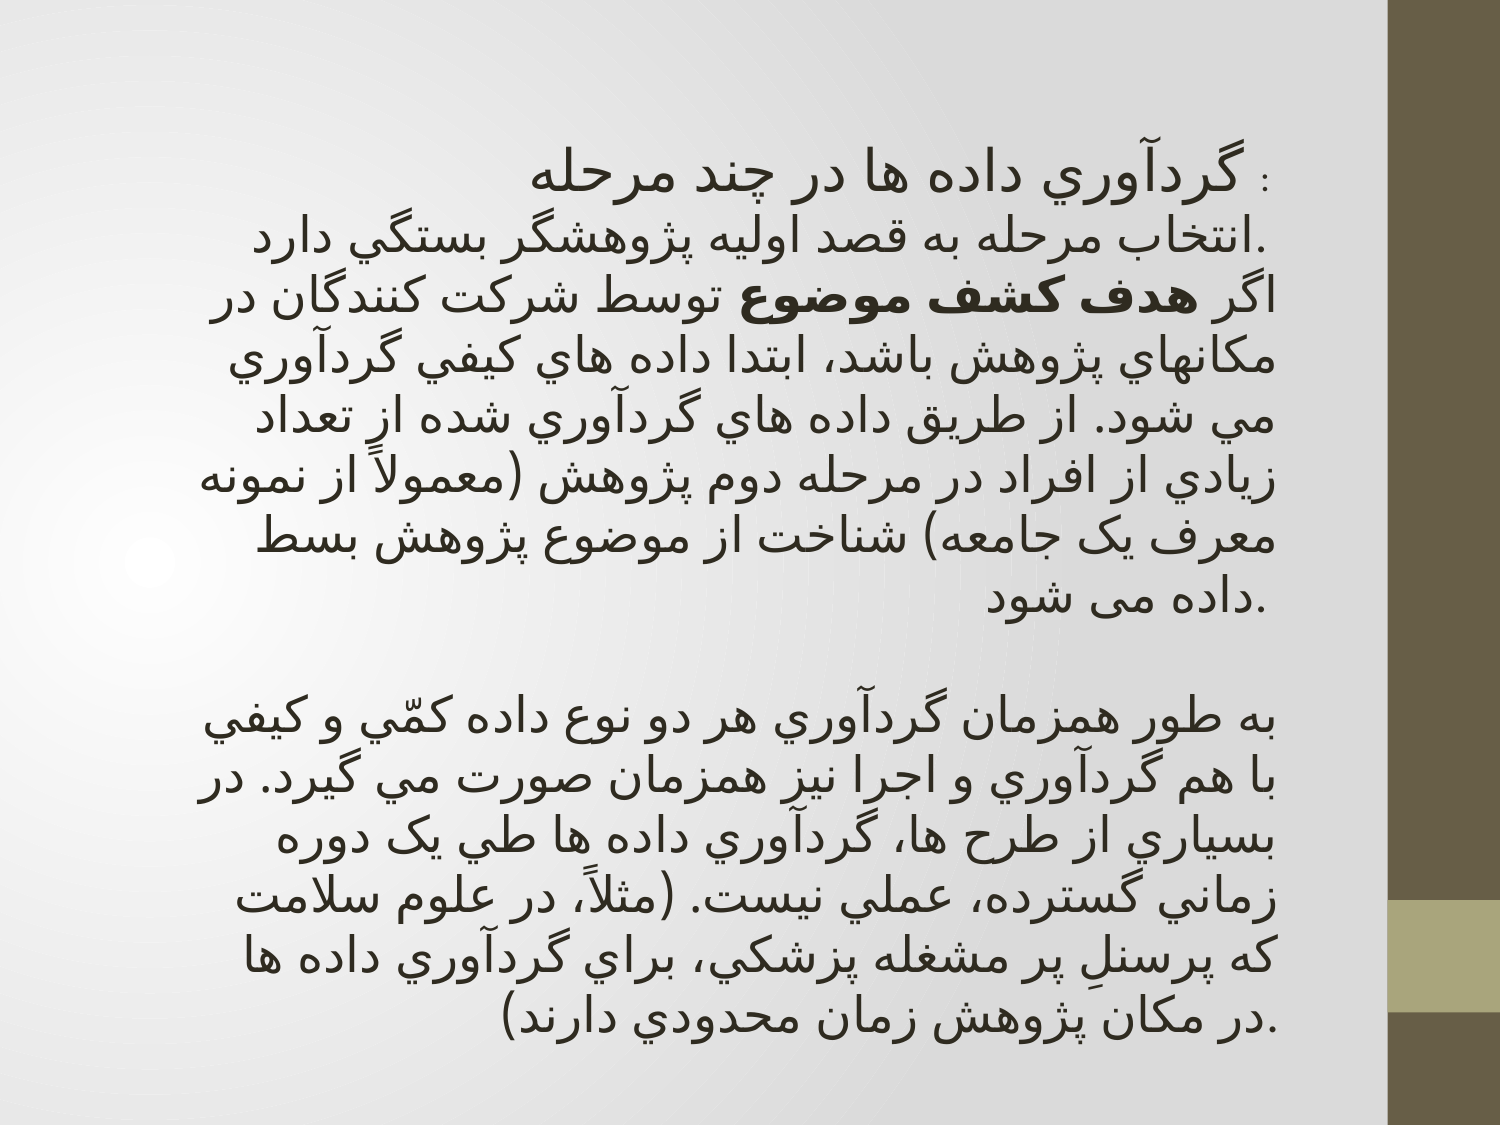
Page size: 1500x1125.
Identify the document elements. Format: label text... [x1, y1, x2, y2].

text_box گردآوري داده ها در چند مرحله : انتخاب مرحله به قصد اوليه پژوهشگر بستگي دارد. اگر هدف کشف موضوع توسط شرکت کنندگان در مکانهاي پژوهش باشد، ابتدا داده هاي کيفي گردآوري مي شود. از طريق داده هاي گردآوري شده از تعداد زيادي از افراد در مرحله دوم پژوهش (معمولاً از نمونه معرف يک جامعه) شناخت از موضوع پژوهش بسط داده می شود. به طور همزمان گردآوري هر دو نوع داده کمّي و کيفي با هم گردآوري و اجرا نيز همزمان صورت مي گيرد. در بسياري از طرح ها، گردآوري داده ها طي يک دوره زماني گسترده، عملي نيست. (مثلاً، در علوم سلامت که پرسنلِ پر مشغله پزشکي، براي گردآوري داده ها در مکان پژوهش زمان محدودي دارند). [171, 125, 1294, 1051]
